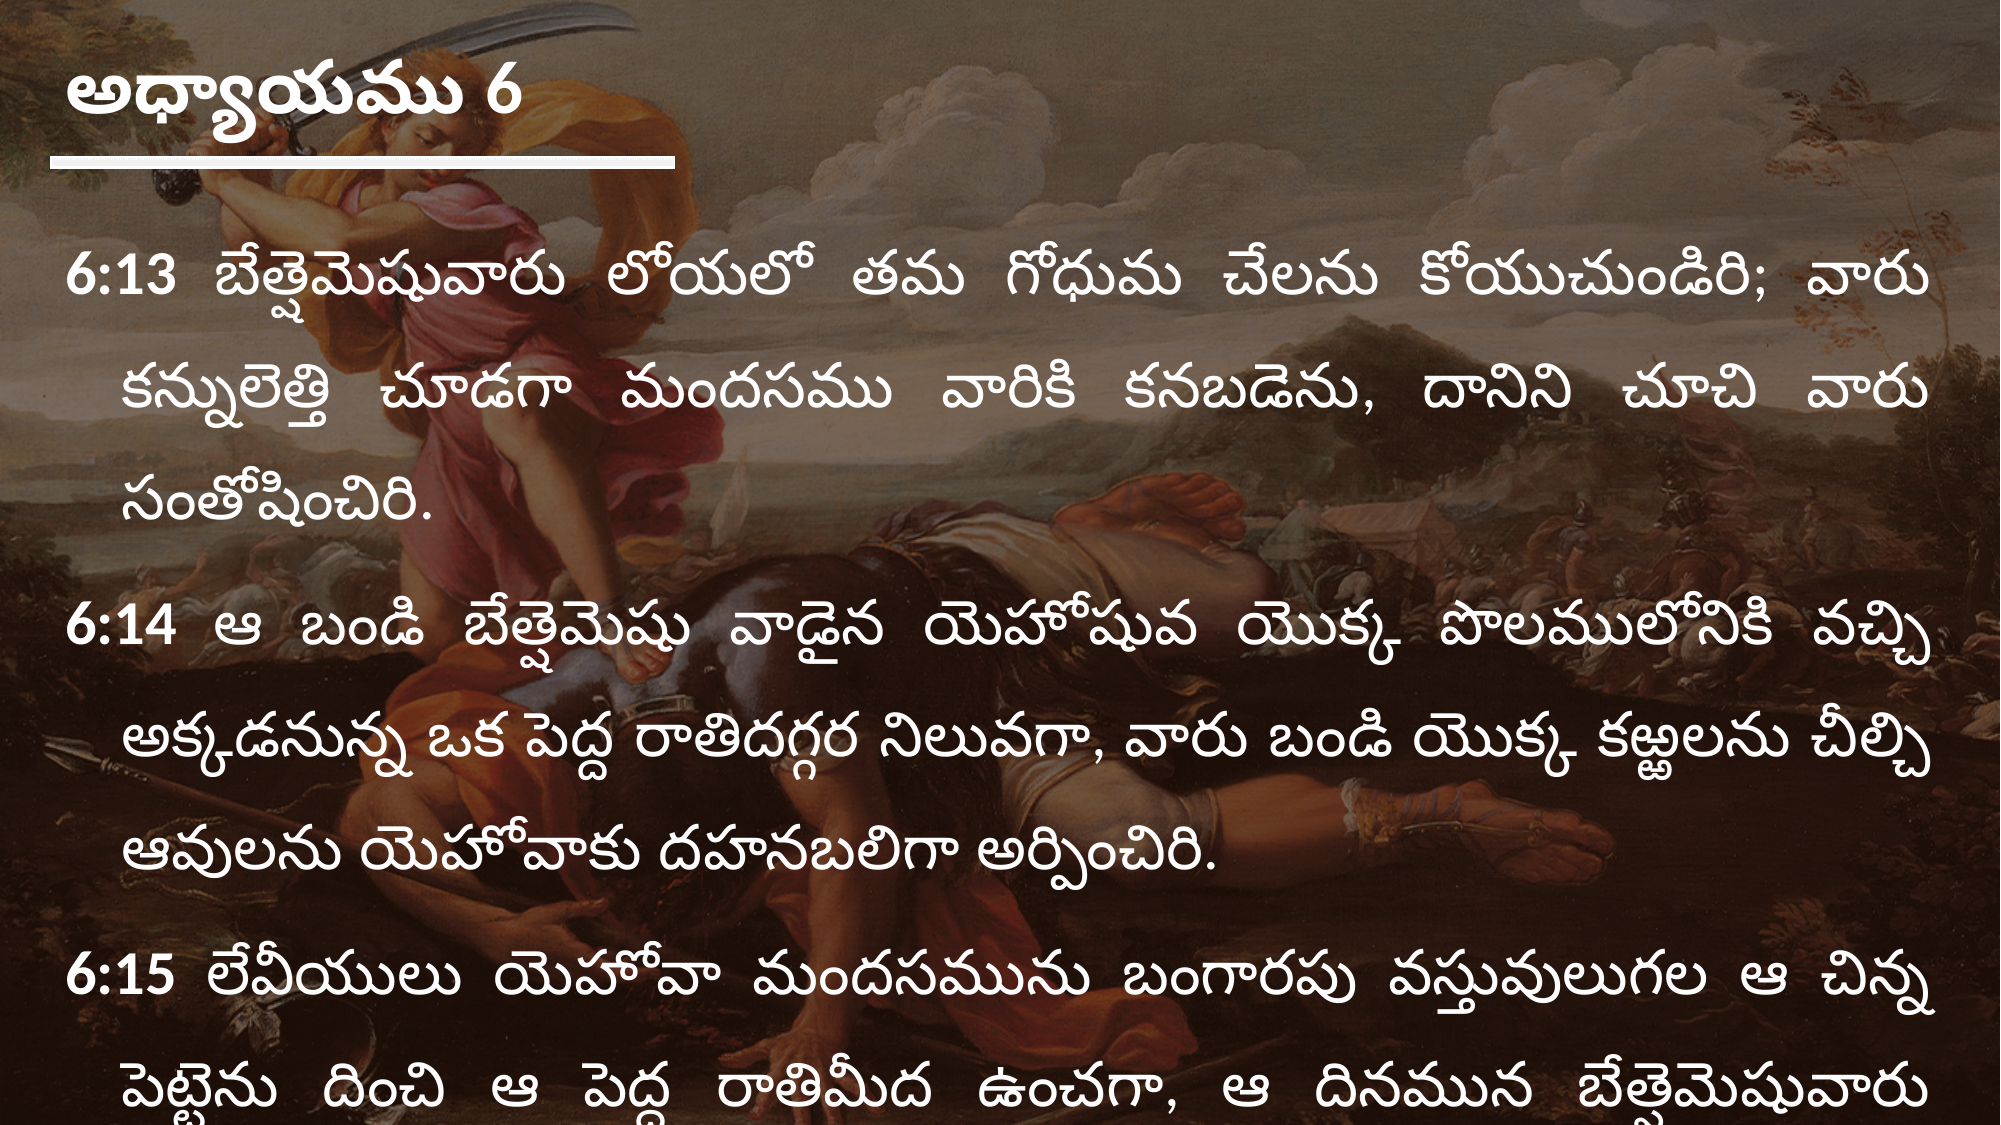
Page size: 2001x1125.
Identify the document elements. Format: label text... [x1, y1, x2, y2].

list 6:13 బేత్షెమెషువారు లోయలో తమ గోధుమ చేలను కోయుచుండిరి; వారు కన్నులెత్తి చూడగా మందసము వారికి కనబడెను, దానిని చూచి వారు సంతోషించిరి. 6:14 ఆ బండి బేత్షెమెషు వాడైన యెహోషువ యొక్క పొలములోనికి వచ్చి అక్కడనున్న ఒక పెద్ద రాతిదగ్గర నిలువగా, వారు బండి యొక్క కఱ్ఱలను చీల్చి ఆవులను యెహోవాకు దహనబలిగా అర్పించిరి. 6:15 లేవీయులు యెహోవా మందసమును బంగారపు వస్తువులుగల ఆ చిన్న పెట్టెను దించి ఆ పెద్ద రాతిమీద ఉంచగా, ఆ దినమున బేత్షెమెషువారు యెహోవాకు దహనబలులను అర్పించి బలులను వధించిరి. [50, 187, 1946, 1063]
title అధ్యాయము 6 [50, 0, 1925, 167]
picture [0, 0, 2000, 1125]
